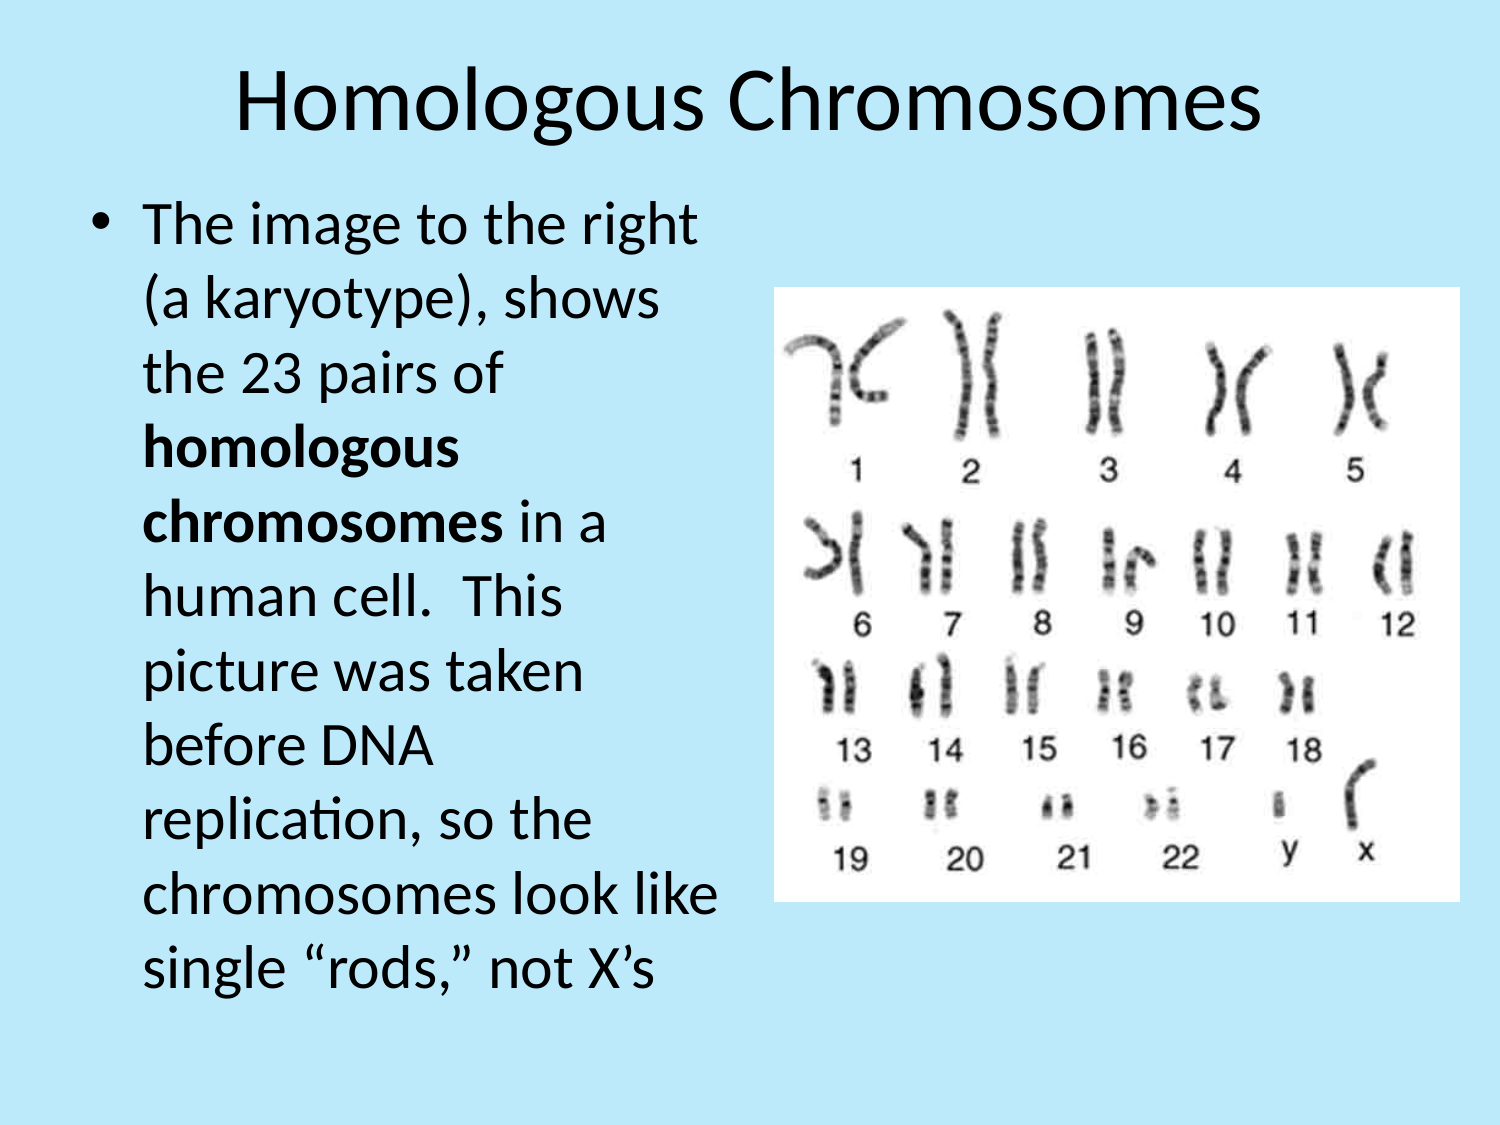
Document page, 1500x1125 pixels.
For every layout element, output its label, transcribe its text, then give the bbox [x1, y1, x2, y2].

list The image to the right (a karyotype), shows the 23 pairs of homologous chromosomes in a human cell. This picture was taken before DNA replication, so the chromosomes look like single “rods,” not X’s [75, 174, 738, 1088]
picture [774, 287, 1460, 902]
title Homologous Chromosomes [75, 0, 1425, 188]
